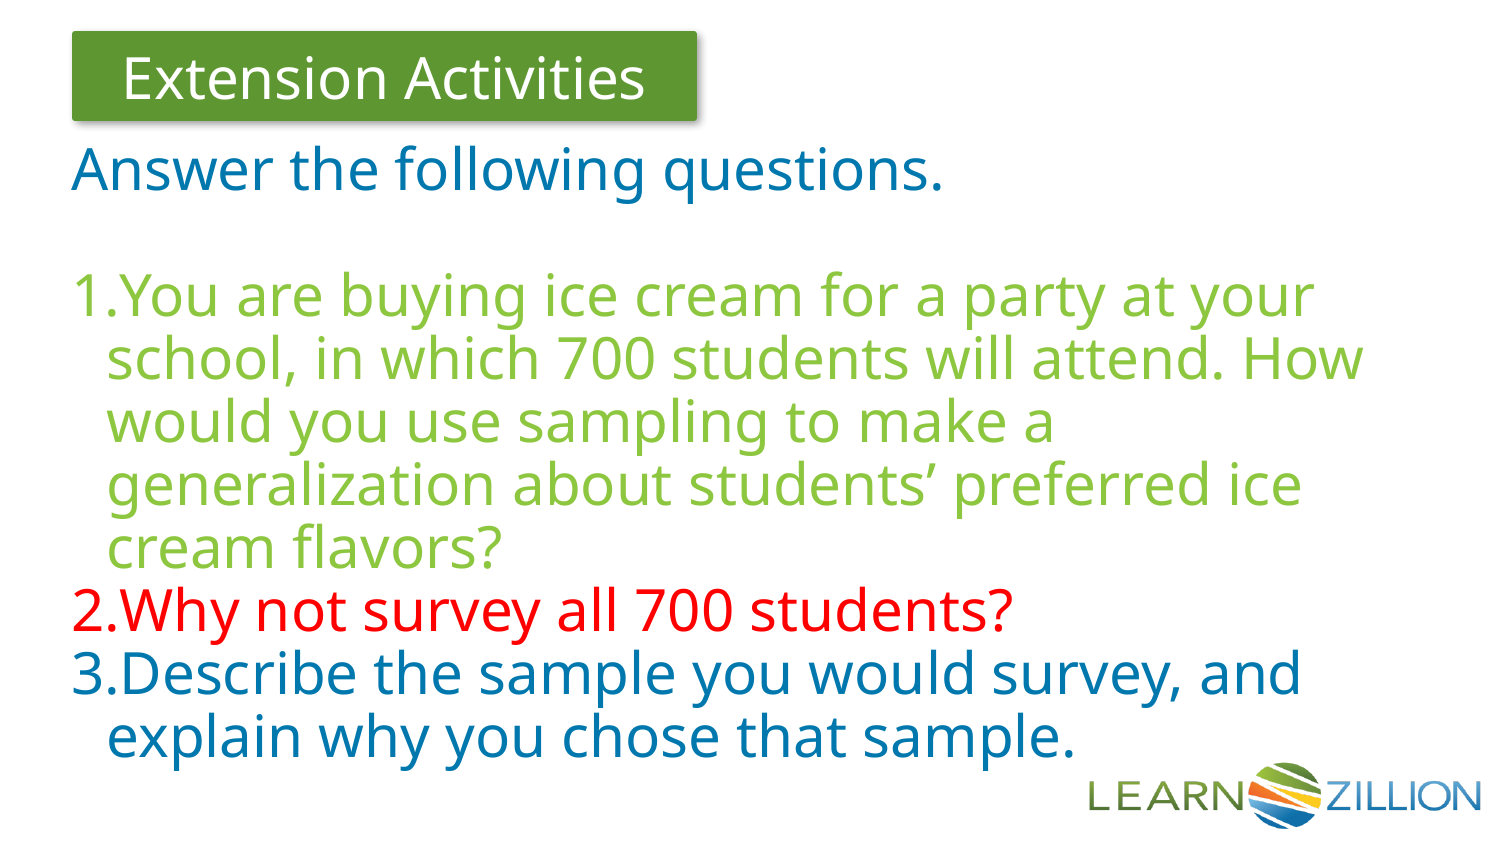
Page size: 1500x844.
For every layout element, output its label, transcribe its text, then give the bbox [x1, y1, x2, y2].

text_box Answer the following questions. You are buying ice cream for a party at your school, in which 700 students will attend. How would you use sampling to make a generalization about students’ preferred ice cream flavors? Why not survey all 700 students? Describe the sample you would survey, and explain why you chose that sample. [56, 132, 1463, 777]
picture [1087, 759, 1482, 831]
